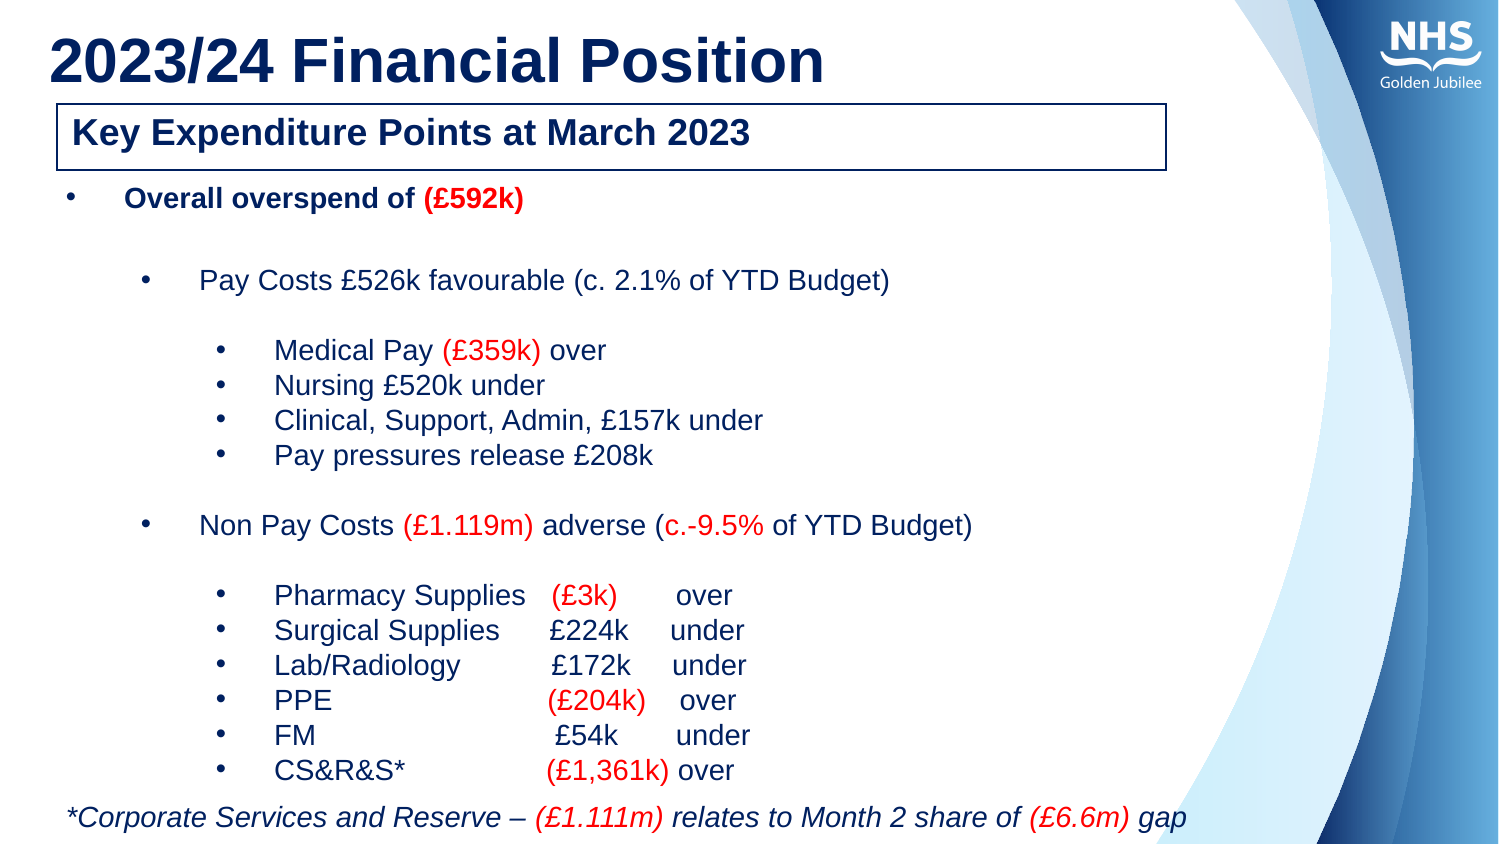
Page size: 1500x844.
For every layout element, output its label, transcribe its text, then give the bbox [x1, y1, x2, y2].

text_box Overall overspend of (£592k) Pay Costs £526k favourable (c. 2.1% of YTD Budget) Medical Pay (£359k) over Nursing £520k under Clinical, Support, Admin, £157k under Pay pressures release £208k Non Pay Costs (£1.119m) adverse (c.-9.5% of YTD Budget) Pharmacy Supplies (£3k) over Surgical Supplies £224k under Lab/Radiology £172k under PPE (£204k) over FM £54k under CS&R&S* (£1,361k) over *Corporate Services and Reserve – (£1.111m) relates to Month 2 share of (£6.6m) gap [49, 179, 1336, 844]
table_header Key Expenditure Points at March 2023 [58, 105, 1165, 169]
title 2023/24 Financial Position [49, 23, 1064, 95]
picture [1380, 21, 1482, 92]
